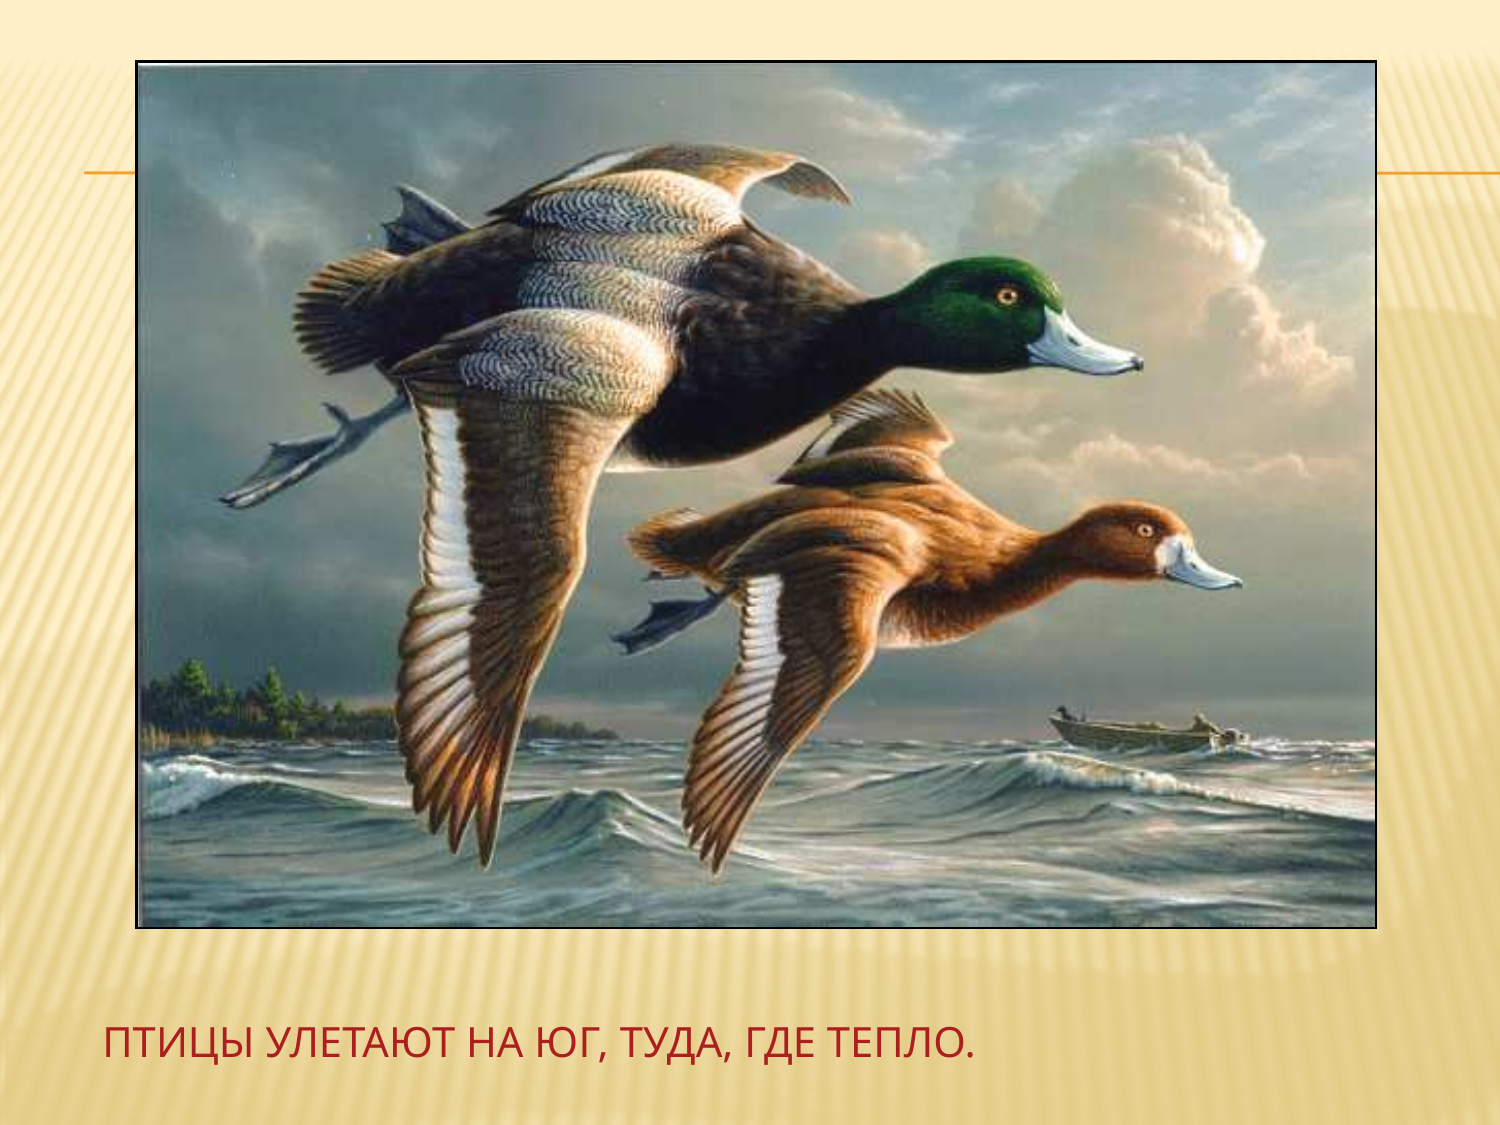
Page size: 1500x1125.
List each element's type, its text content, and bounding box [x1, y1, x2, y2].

title Птицы улетают на юг, туда, где тепло. [87, 987, 1438, 1096]
picture [137, 62, 1376, 928]
